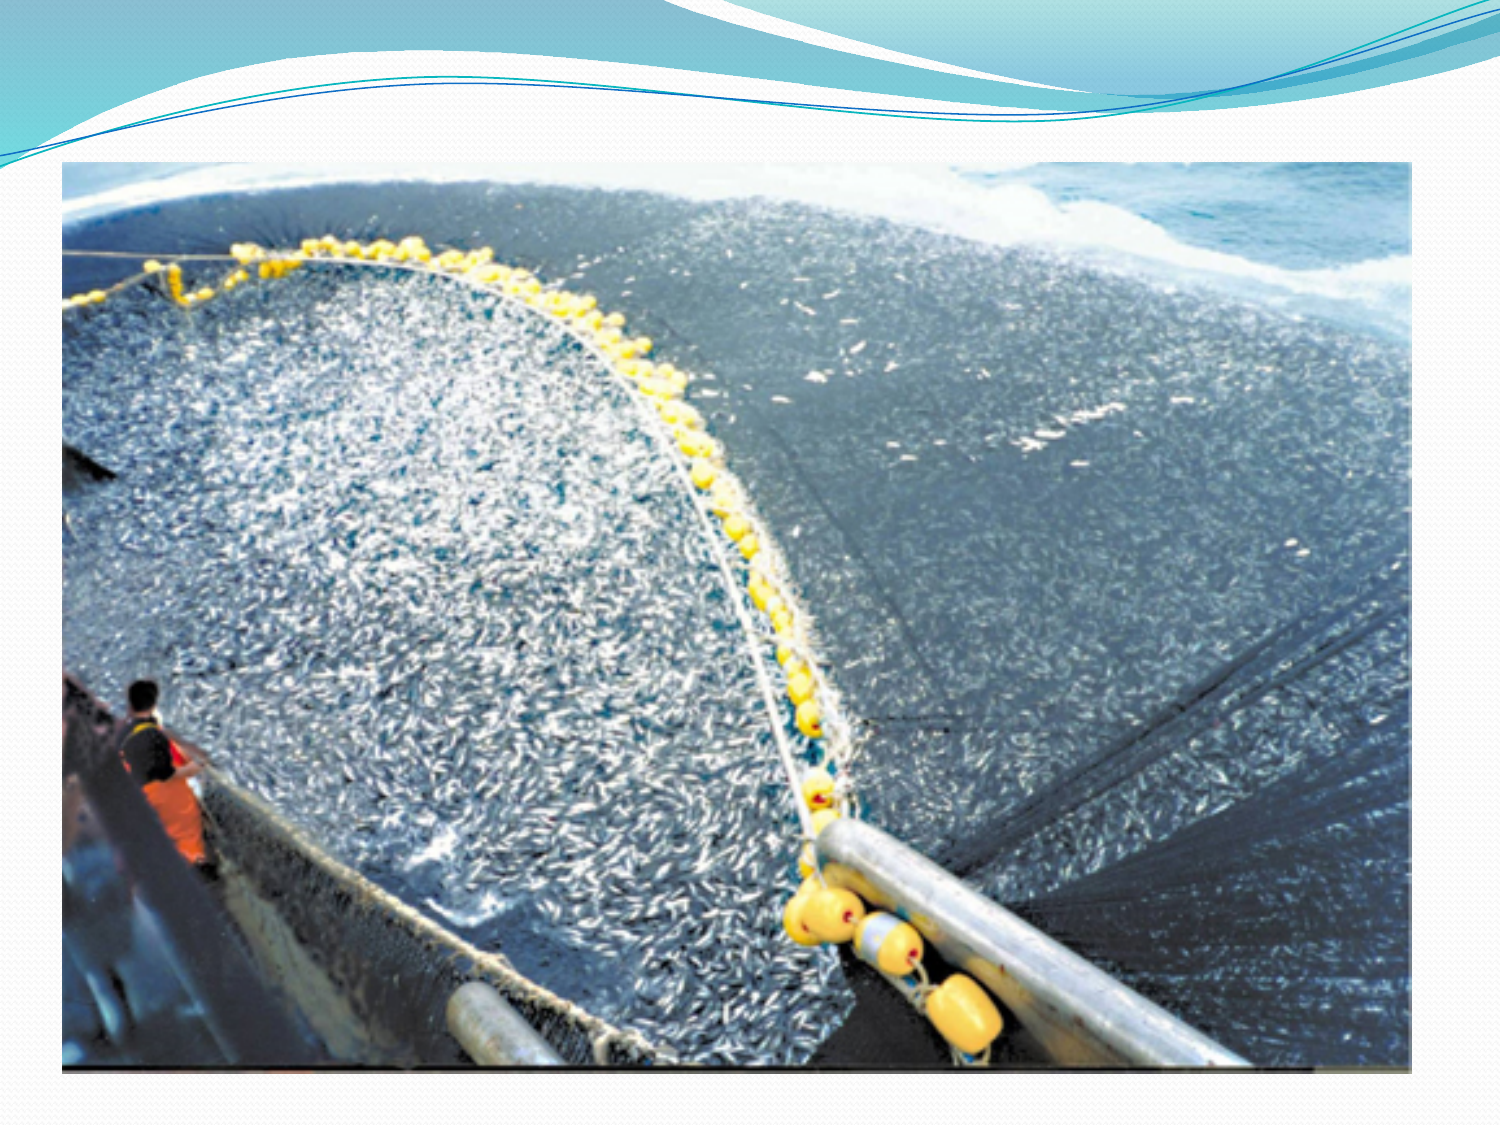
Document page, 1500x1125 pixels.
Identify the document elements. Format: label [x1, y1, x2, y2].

picture [62, 162, 1413, 1074]
